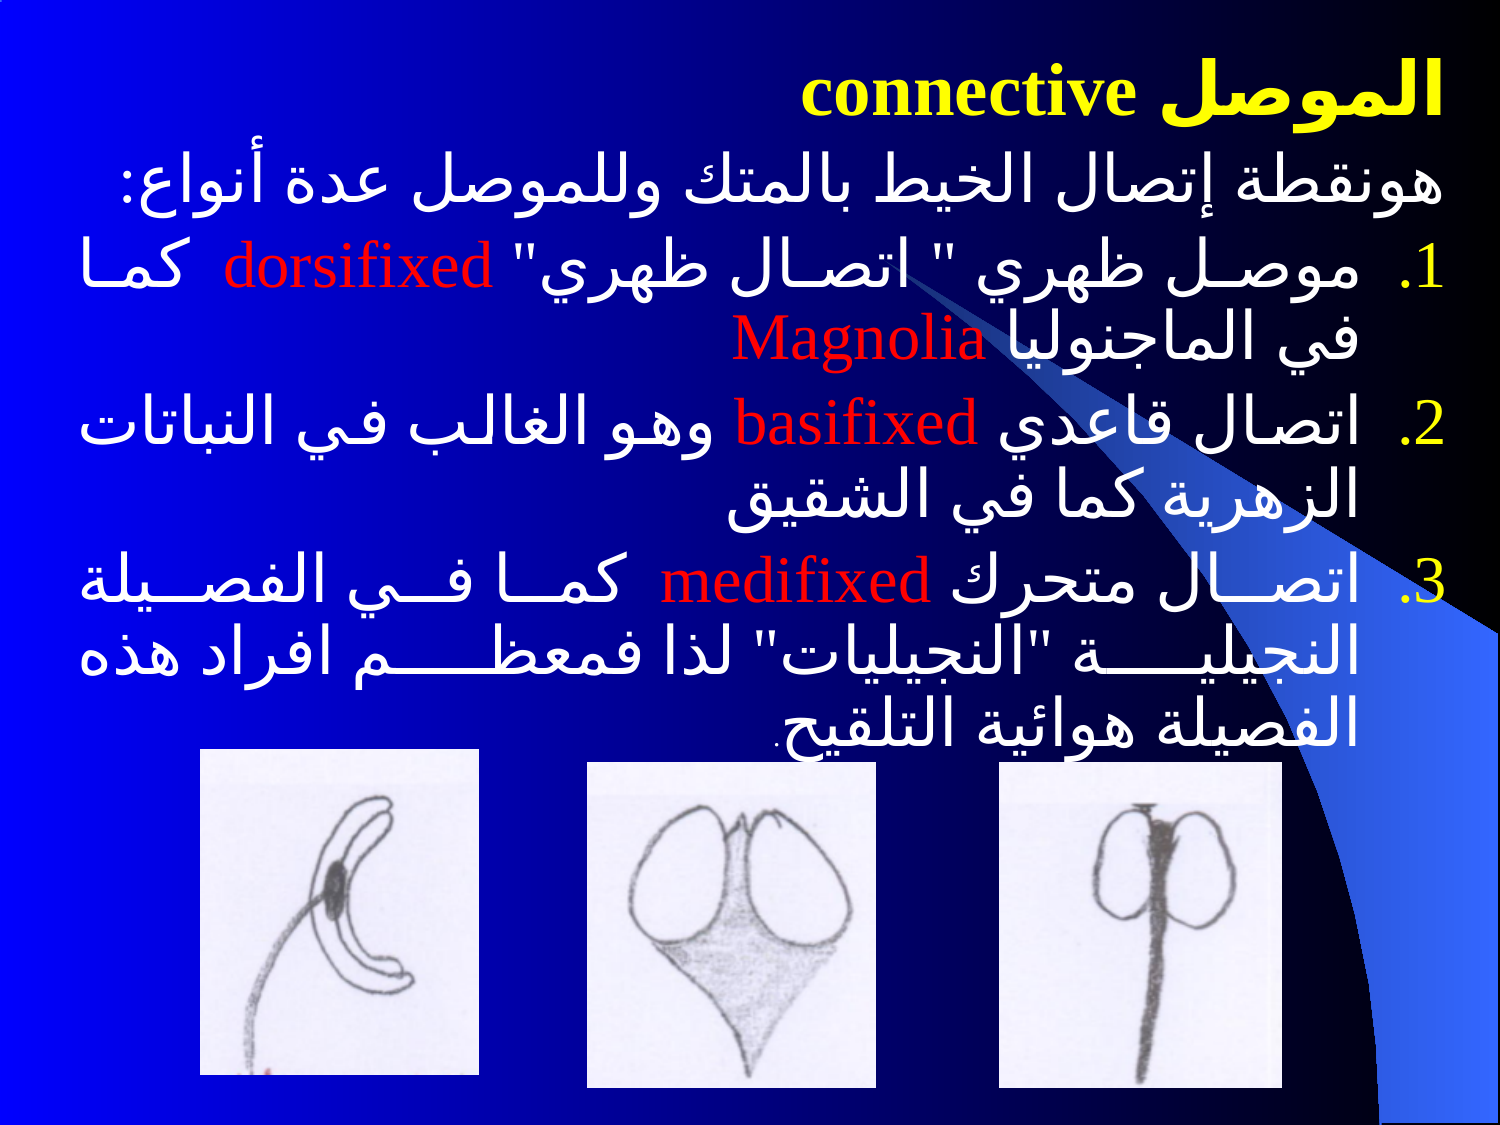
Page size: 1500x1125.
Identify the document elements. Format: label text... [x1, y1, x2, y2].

picture [999, 762, 1282, 1088]
picture [587, 762, 876, 1088]
picture [199, 749, 479, 1076]
text_box الموصل connective هونقطة إتصال الخيط بالمتك وللموصل عدة أنواع: موصل ظهري " اتصال ظهري" dorsifixed كما في الماجنوليا Magnolia اتصال قاعدي basifixed وهو الغالب في النباتات الزهرية كما في الشقيق اتصال متحرك medifixed كما في الفصيلة النجيلية "النجيليات" لذا فمعظم افراد هذه الفصيلة هوائية التلقيح. [62, 43, 1463, 768]
